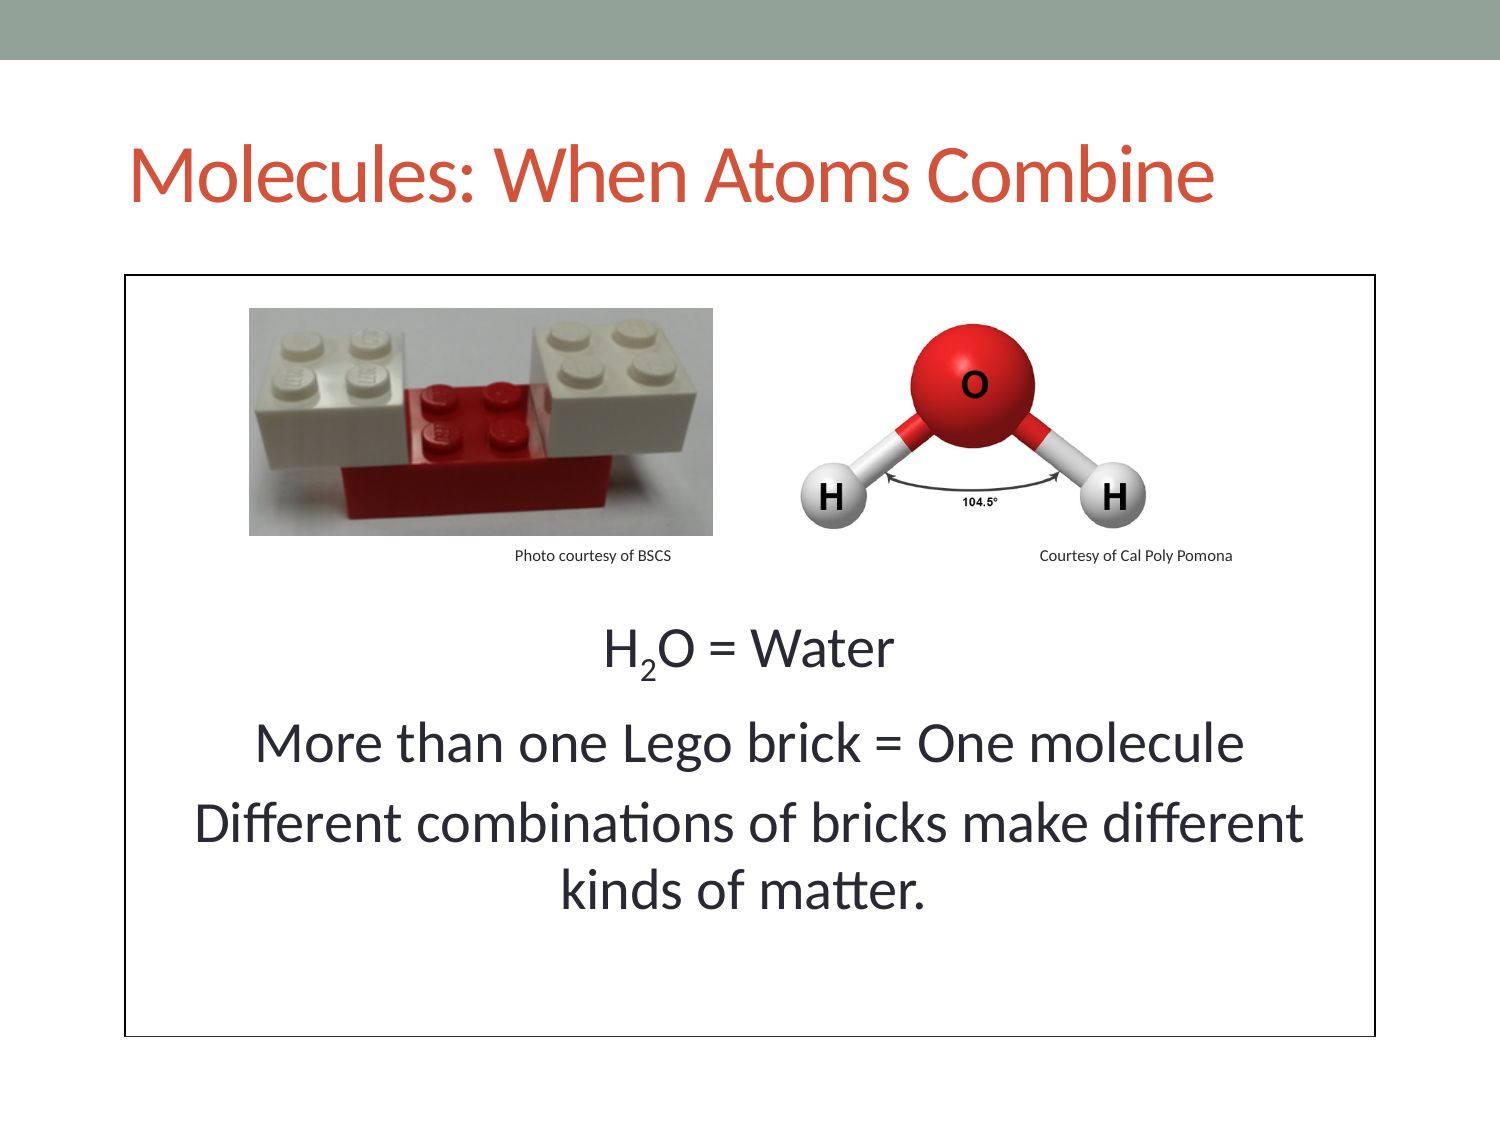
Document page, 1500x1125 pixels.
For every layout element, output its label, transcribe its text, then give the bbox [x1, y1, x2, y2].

table_header H2O = Water [126, 276, 1374, 710]
text_box Photo courtesy of BSCS [500, 545, 700, 573]
picture [249, 308, 713, 537]
title Molecules: When Atoms Combine [112, 87, 1425, 250]
text_box [1201, 52, 1441, 88]
table_cell More than one Lego brick = One molecule Different combinations of bricks make different kinds of matter. [126, 710, 1374, 1036]
picture [787, 287, 1161, 620]
